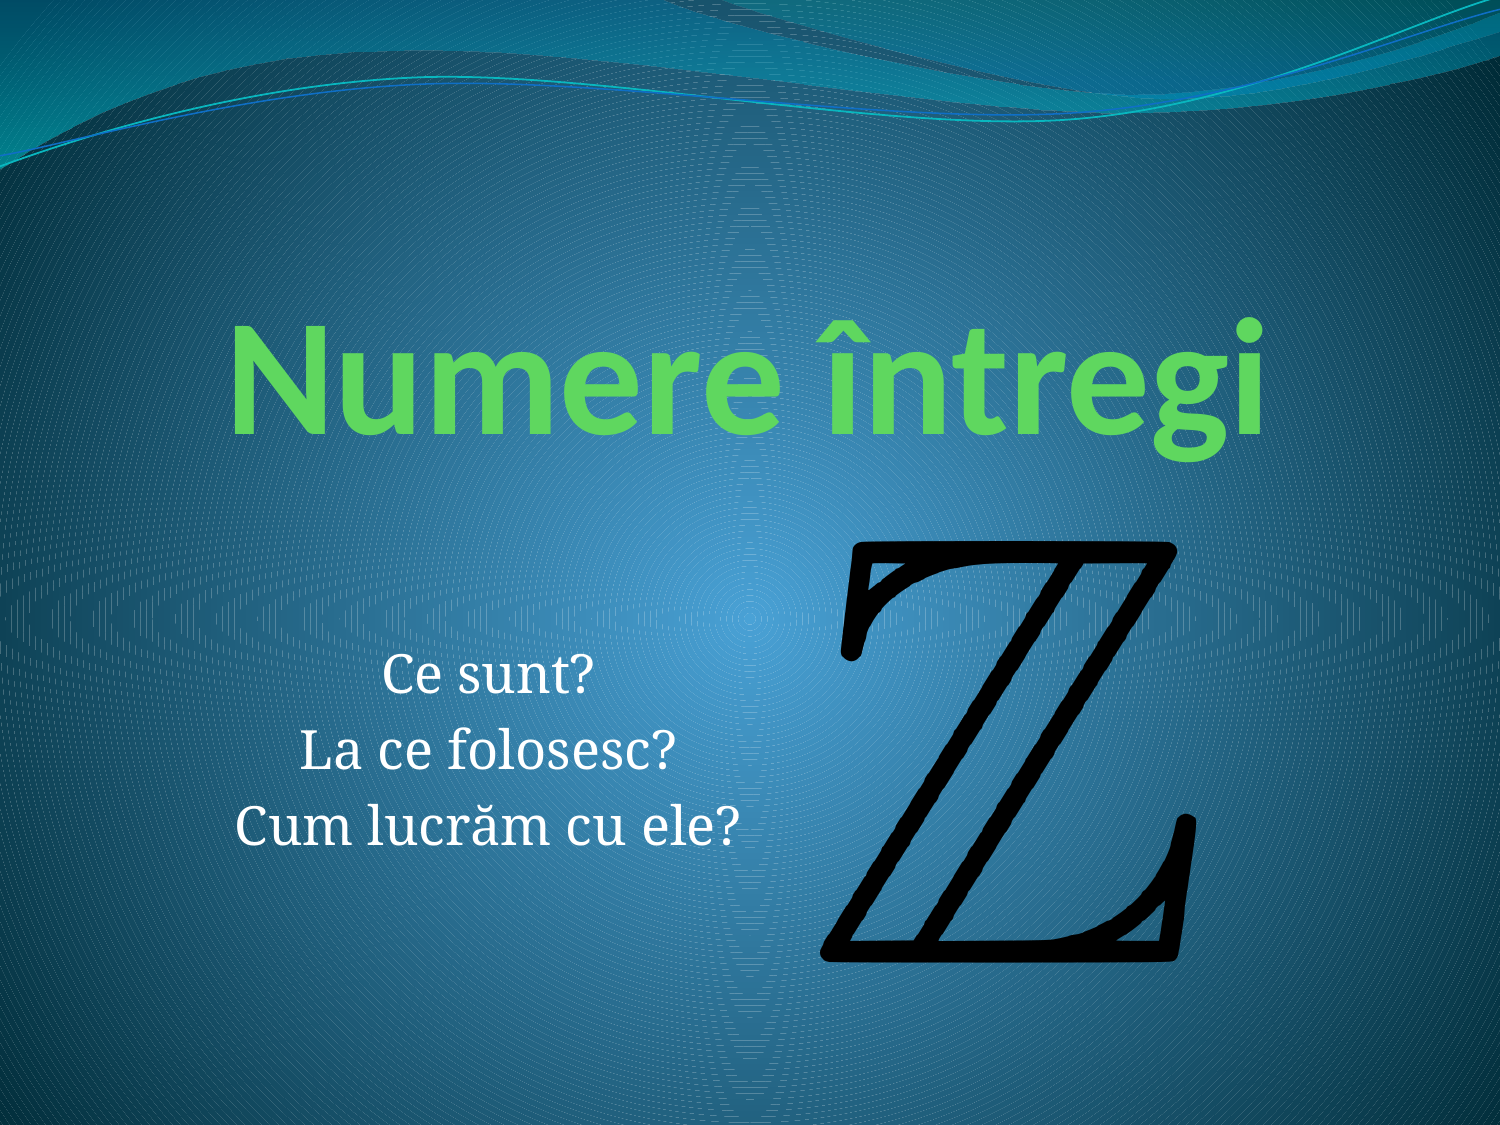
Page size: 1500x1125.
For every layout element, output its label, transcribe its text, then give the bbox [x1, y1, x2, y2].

picture [808, 539, 1200, 965]
title Numere întregi [112, 149, 1388, 468]
subtitle Ce sunt? La ce folosesc? Cum lucrăm cu ele? [100, 632, 801, 941]
